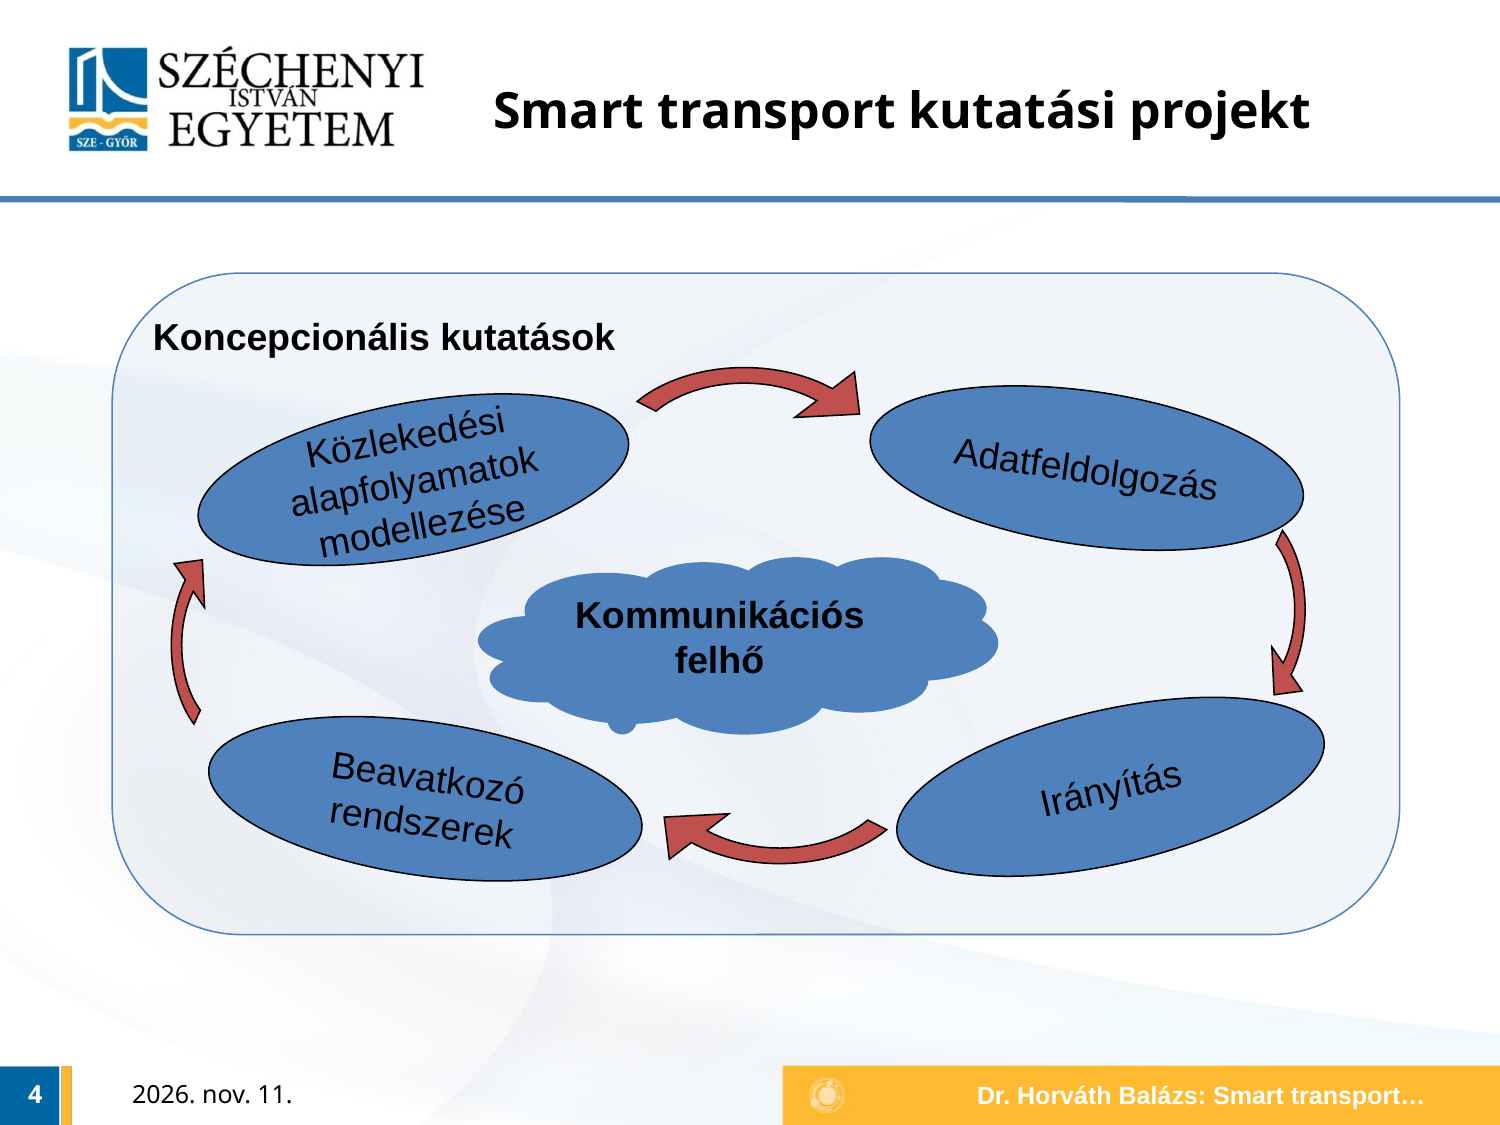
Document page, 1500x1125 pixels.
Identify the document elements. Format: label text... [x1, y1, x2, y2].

slide_number 4 [0, 1065, 71, 1125]
title Smart transport kutatási projekt [478, 45, 1425, 173]
text_box [637, 367, 860, 418]
picture [0, 203, 1500, 1125]
text_box [171, 559, 205, 725]
footer Dr. Horváth Balázs: Smart transport… [878, 1065, 1442, 1125]
slide_number 2014. szeptember 10. [117, 1065, 550, 1125]
text_box Kommunikációs felhő [477, 557, 999, 735]
text_box [1271, 530, 1306, 695]
text_box Adatfeldolgozás [870, 385, 1304, 551]
text_box Irányítás [896, 697, 1325, 877]
text_box Közlekedési alapfolyamatok modellezése [198, 393, 629, 566]
picture [0, 0, 1500, 196]
text_box [664, 813, 887, 864]
text_box Koncepcionális kutatások [112, 273, 1400, 935]
text_box Beavatkozó rendszerek [208, 716, 643, 881]
